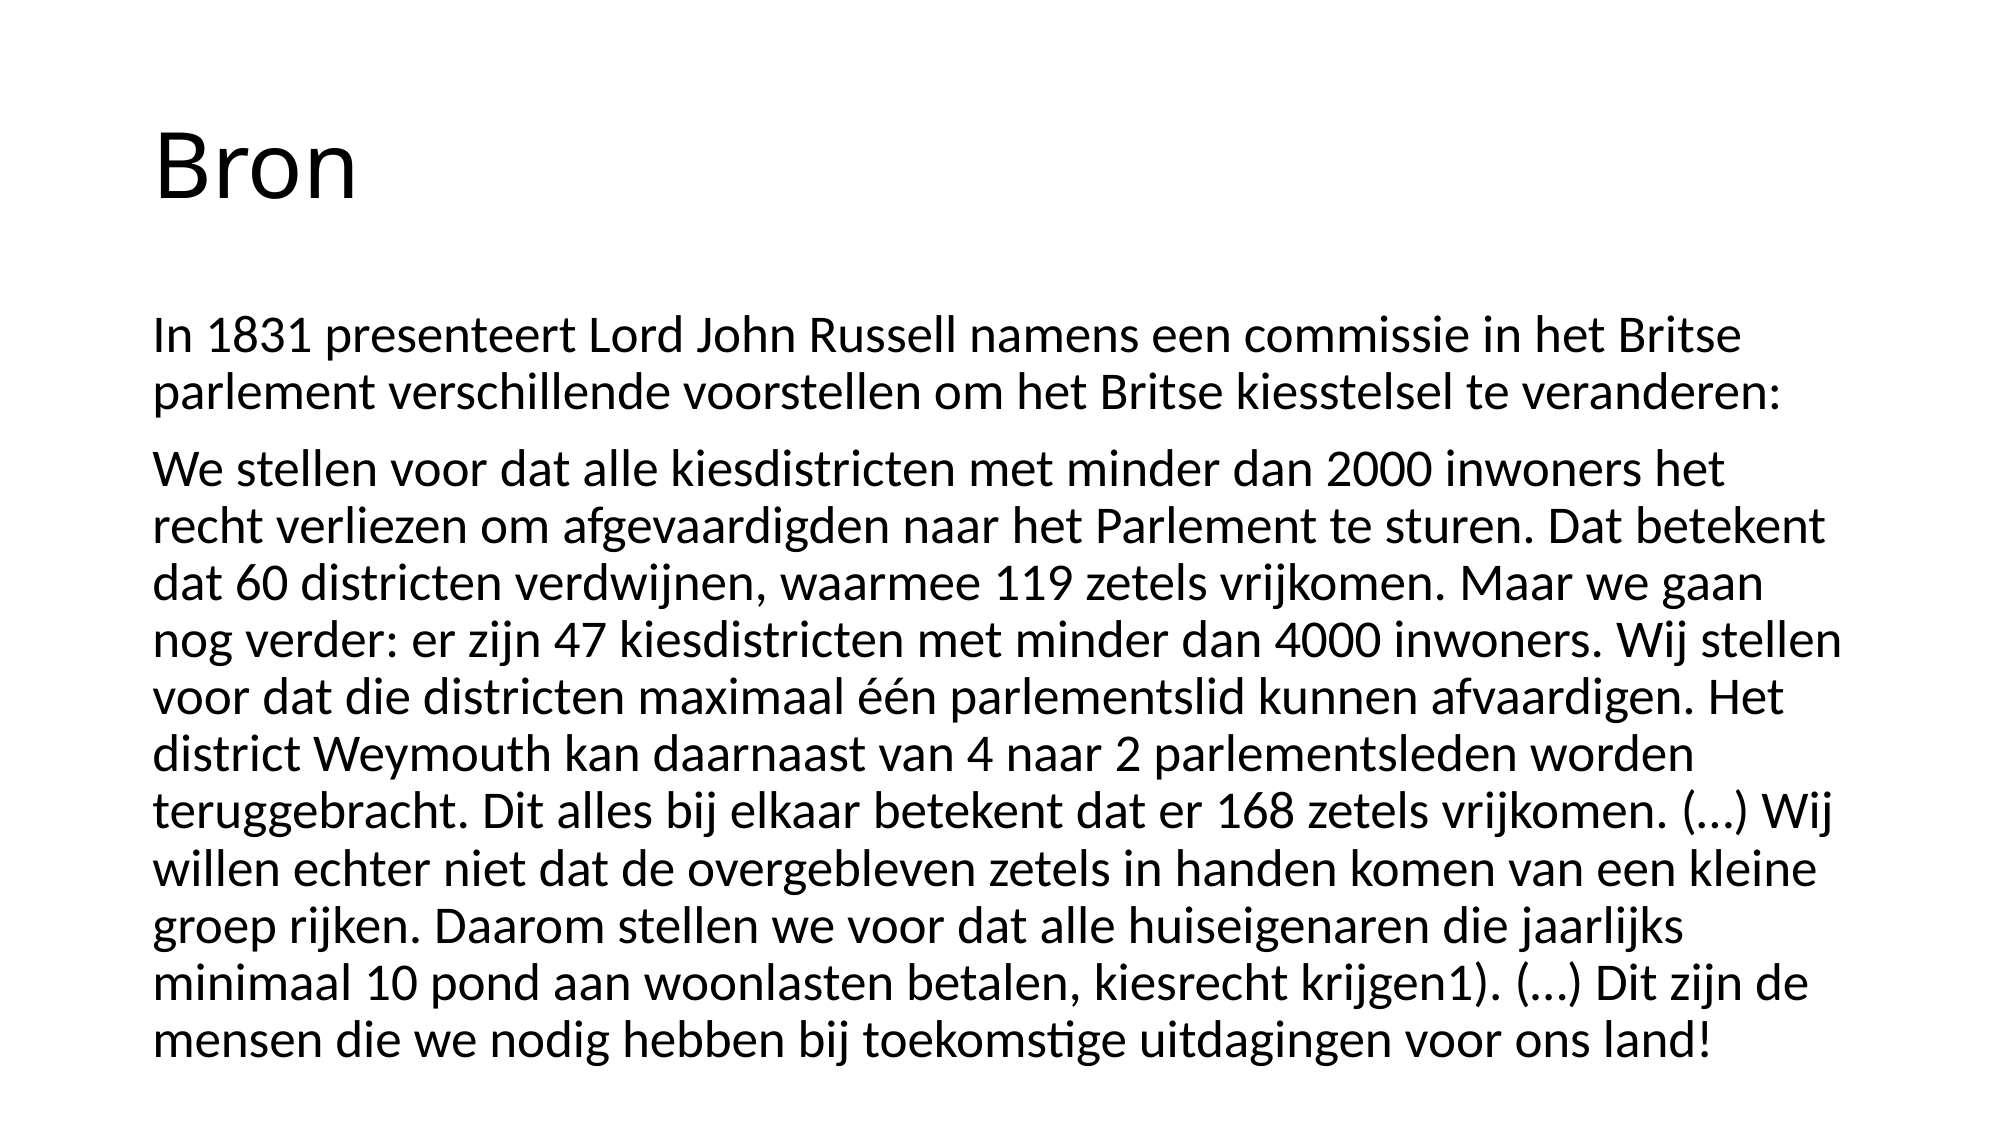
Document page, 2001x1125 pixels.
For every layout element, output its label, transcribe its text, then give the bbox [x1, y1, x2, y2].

title Bron [137, 59, 1863, 278]
list In 1831 presenteert Lord John Russell namens een commissie in het Britse parlement verschillende voorstellen om het Britse kiesstelsel te veranderen: We stellen voor dat alle kiesdistricten met minder dan 2000 inwoners het recht verliezen om afgevaardigden naar het Parlement te sturen. Dat betekent dat 60 districten verdwijnen, waarmee 119 zetels vrijkomen. Maar we gaan nog verder: er zijn 47 kiesdistricten met minder dan 4000 inwoners. Wij stellen voor dat die districten maximaal één parlementslid kunnen afvaardigen. Het district Weymouth kan daarnaast van 4 naar 2 parlementsleden worden teruggebracht. Dit alles bij elkaar betekent dat er 168 zetels vrijkomen. (…) Wij willen echter niet dat de overgebleven zetels in handen komen van een kleine groep rijken. Daarom stellen we voor dat alle huiseigenaren die jaarlijks minimaal 10 pond aan woonlasten betalen, kiesrecht krijgen1). (…) Dit zijn de mensen die we nodig hebben bij toekomstige uitdagingen voor ons land! [137, 299, 1863, 1105]
